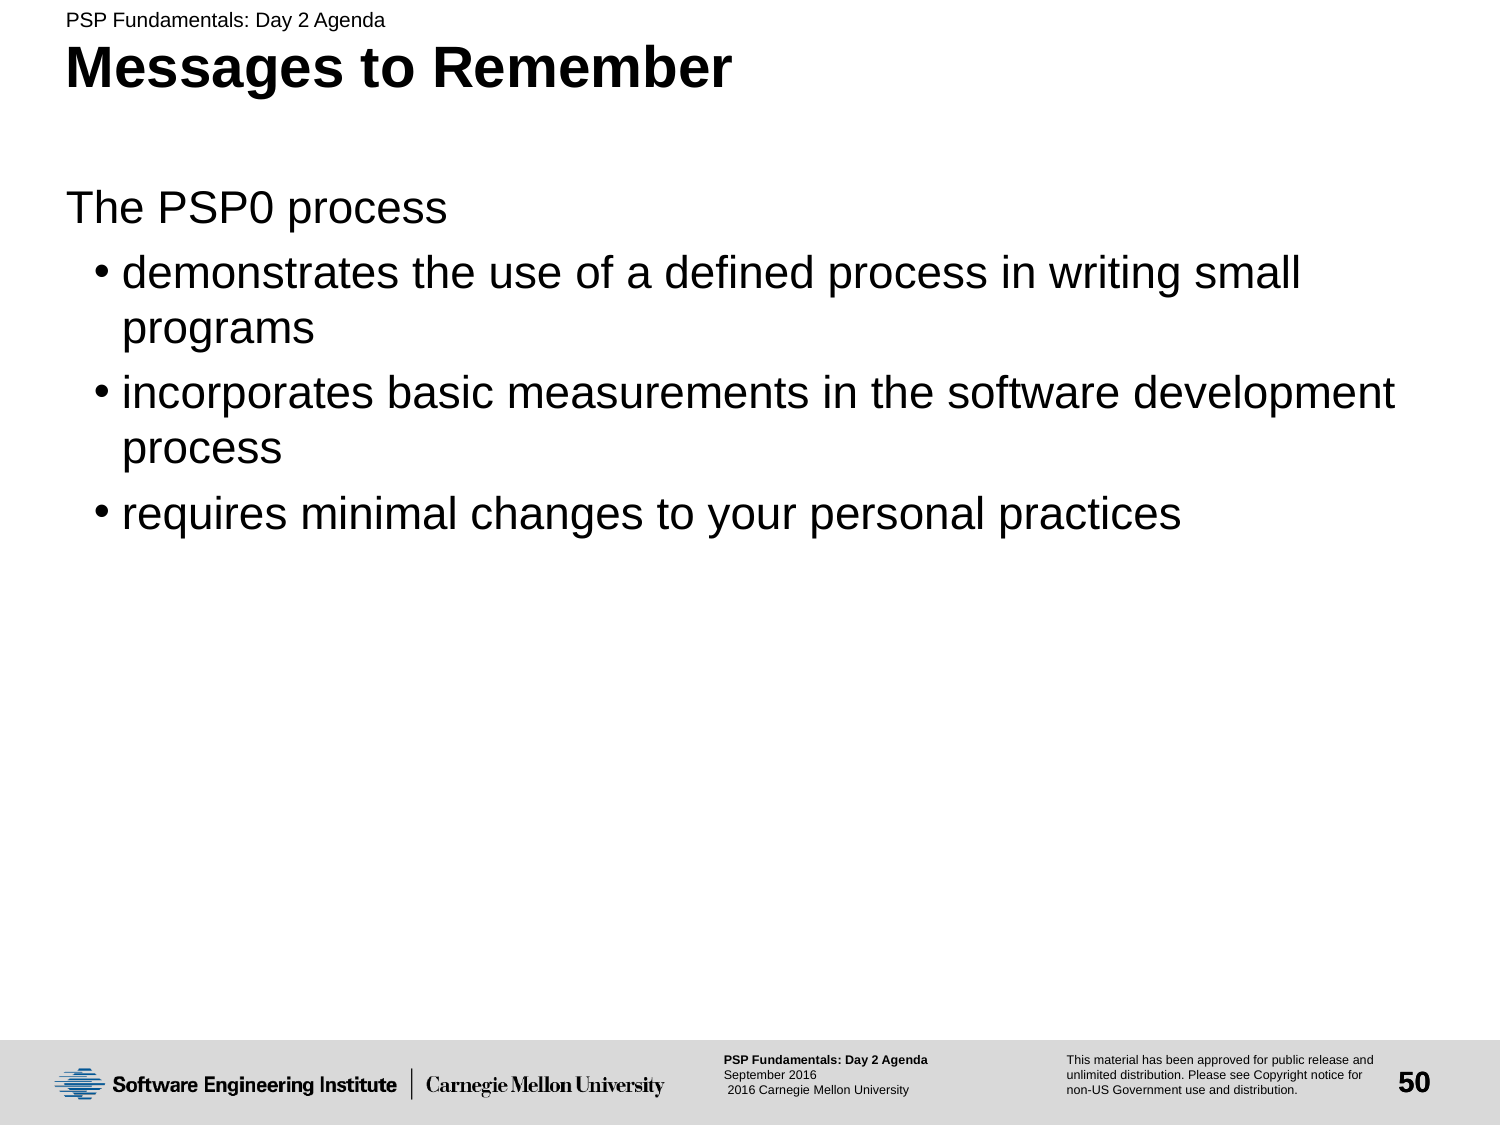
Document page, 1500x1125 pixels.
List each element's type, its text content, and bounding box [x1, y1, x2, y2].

picture [46, 1061, 673, 1104]
title Messages to Remember [65, 37, 1430, 148]
list The PSP0 process demonstrates the use of a defined process in writing small programs incorporates basic measurements in the software development process requires minimal changes to your personal practices [65, 177, 1431, 1000]
